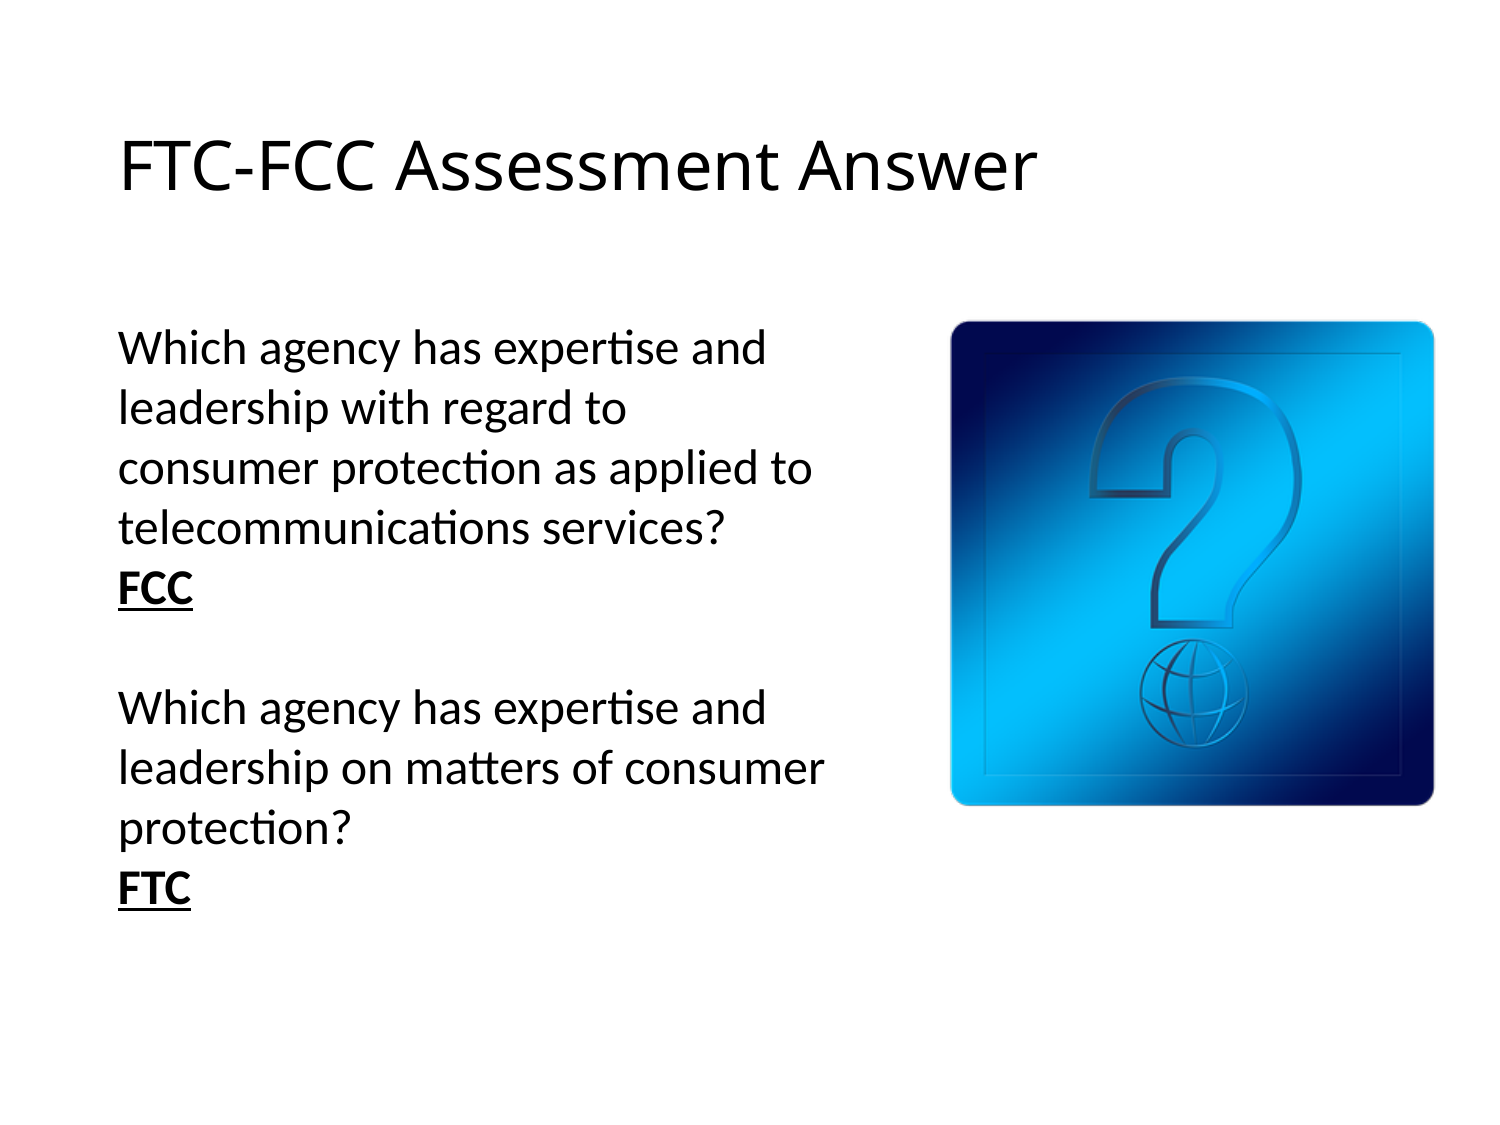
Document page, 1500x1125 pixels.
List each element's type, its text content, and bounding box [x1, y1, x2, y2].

title FTC-FCC Assessment Answer [102, 59, 1398, 278]
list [927, 306, 1459, 839]
text_box Which agency has expertise and leadership with regard to consumer protection as applied to telecommunications services? FCC Which agency has expertise and leadership on matters of consumer protection? FTC [103, 306, 852, 982]
